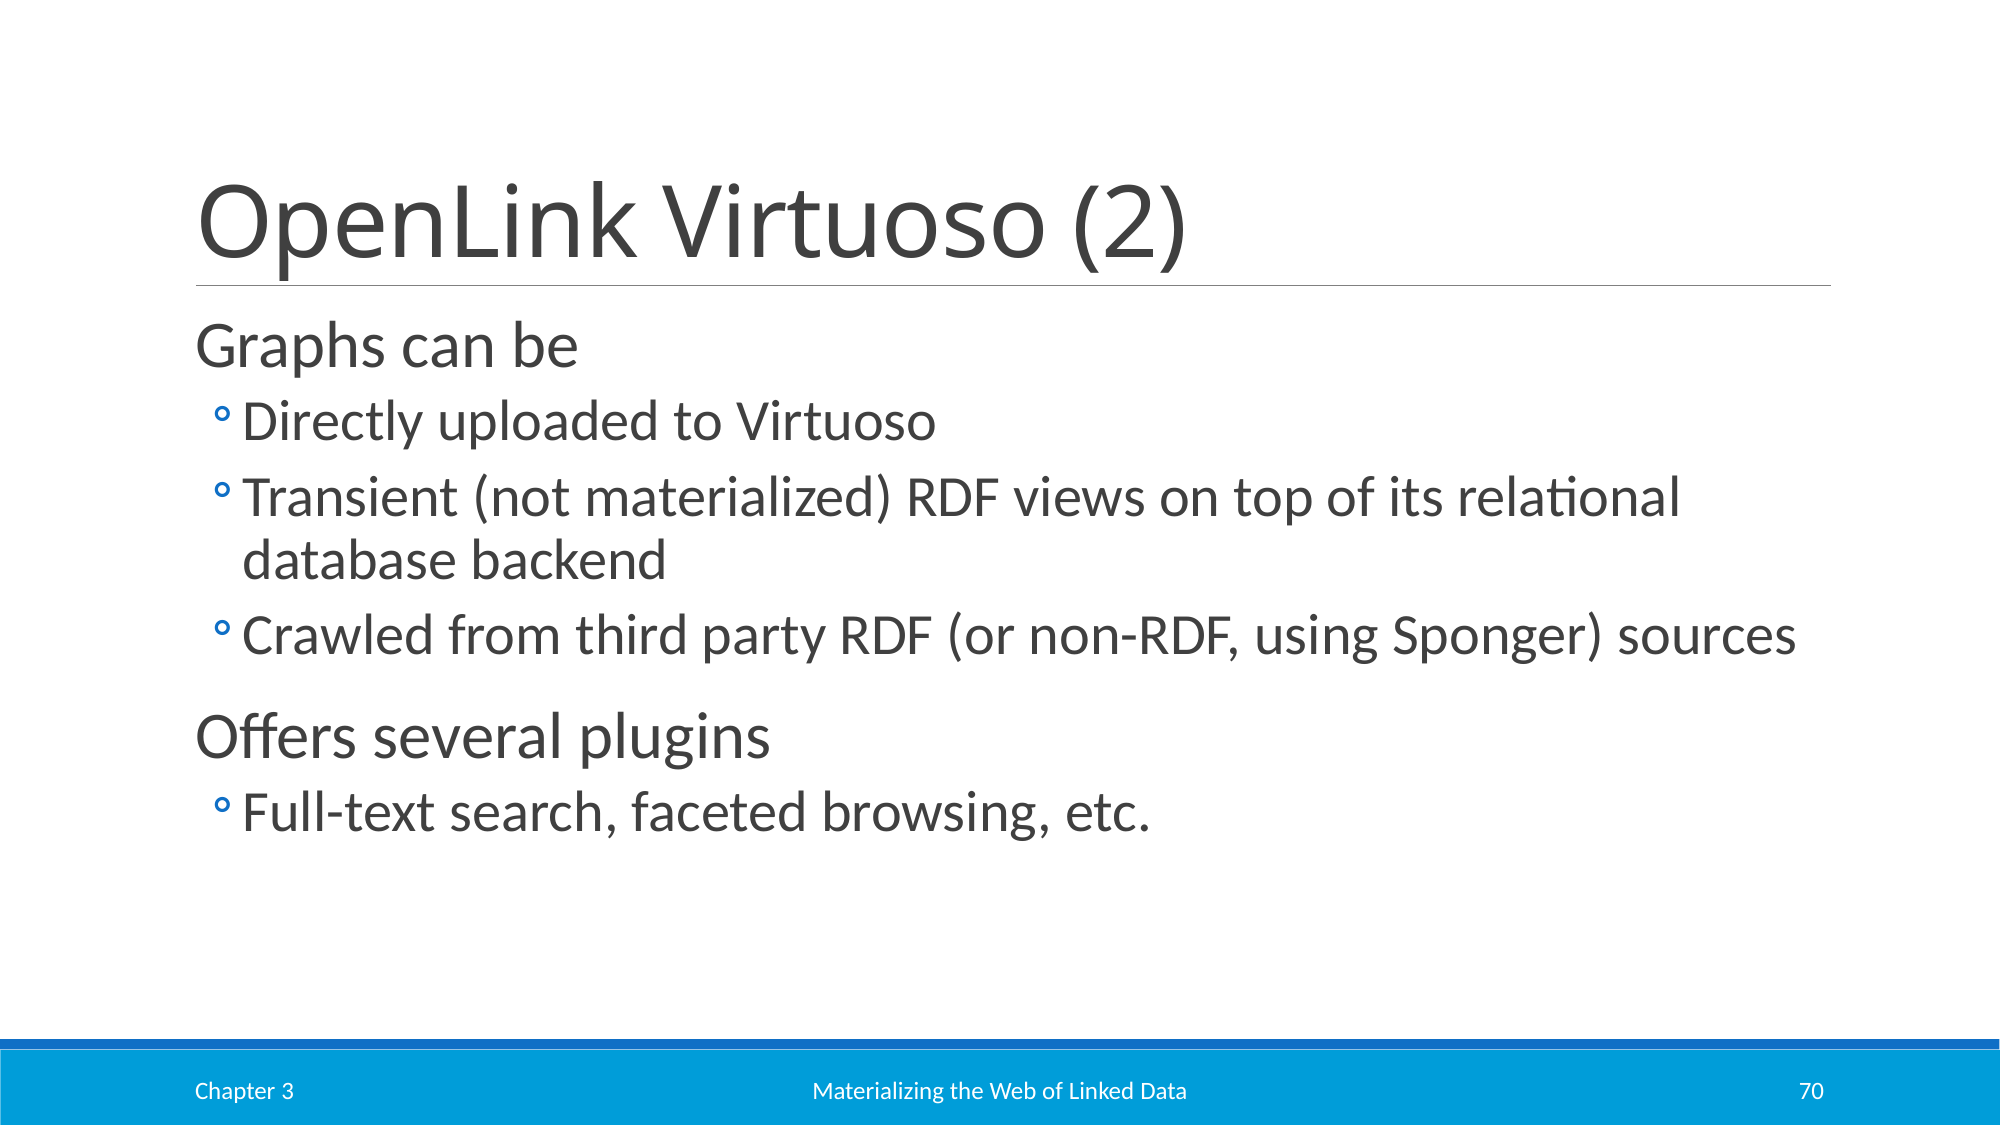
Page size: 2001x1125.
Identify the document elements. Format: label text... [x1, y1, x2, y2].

title OpenLink Virtuoso (2) [180, 47, 1830, 285]
footer Materializing the Web of Linked Data [604, 1059, 1396, 1120]
slide_number Chapter 3 [180, 1059, 586, 1120]
list Graphs can be Directly uploaded to Virtuoso Transient (not materialized) RDF views on top of its relational database backend Crawled from third party RDF (or non-RDF, using Sponger) sources Offers several plugins Full-text search, faceted browsing, etc. [180, 302, 1830, 963]
slide_number 70 [1624, 1059, 1840, 1120]
